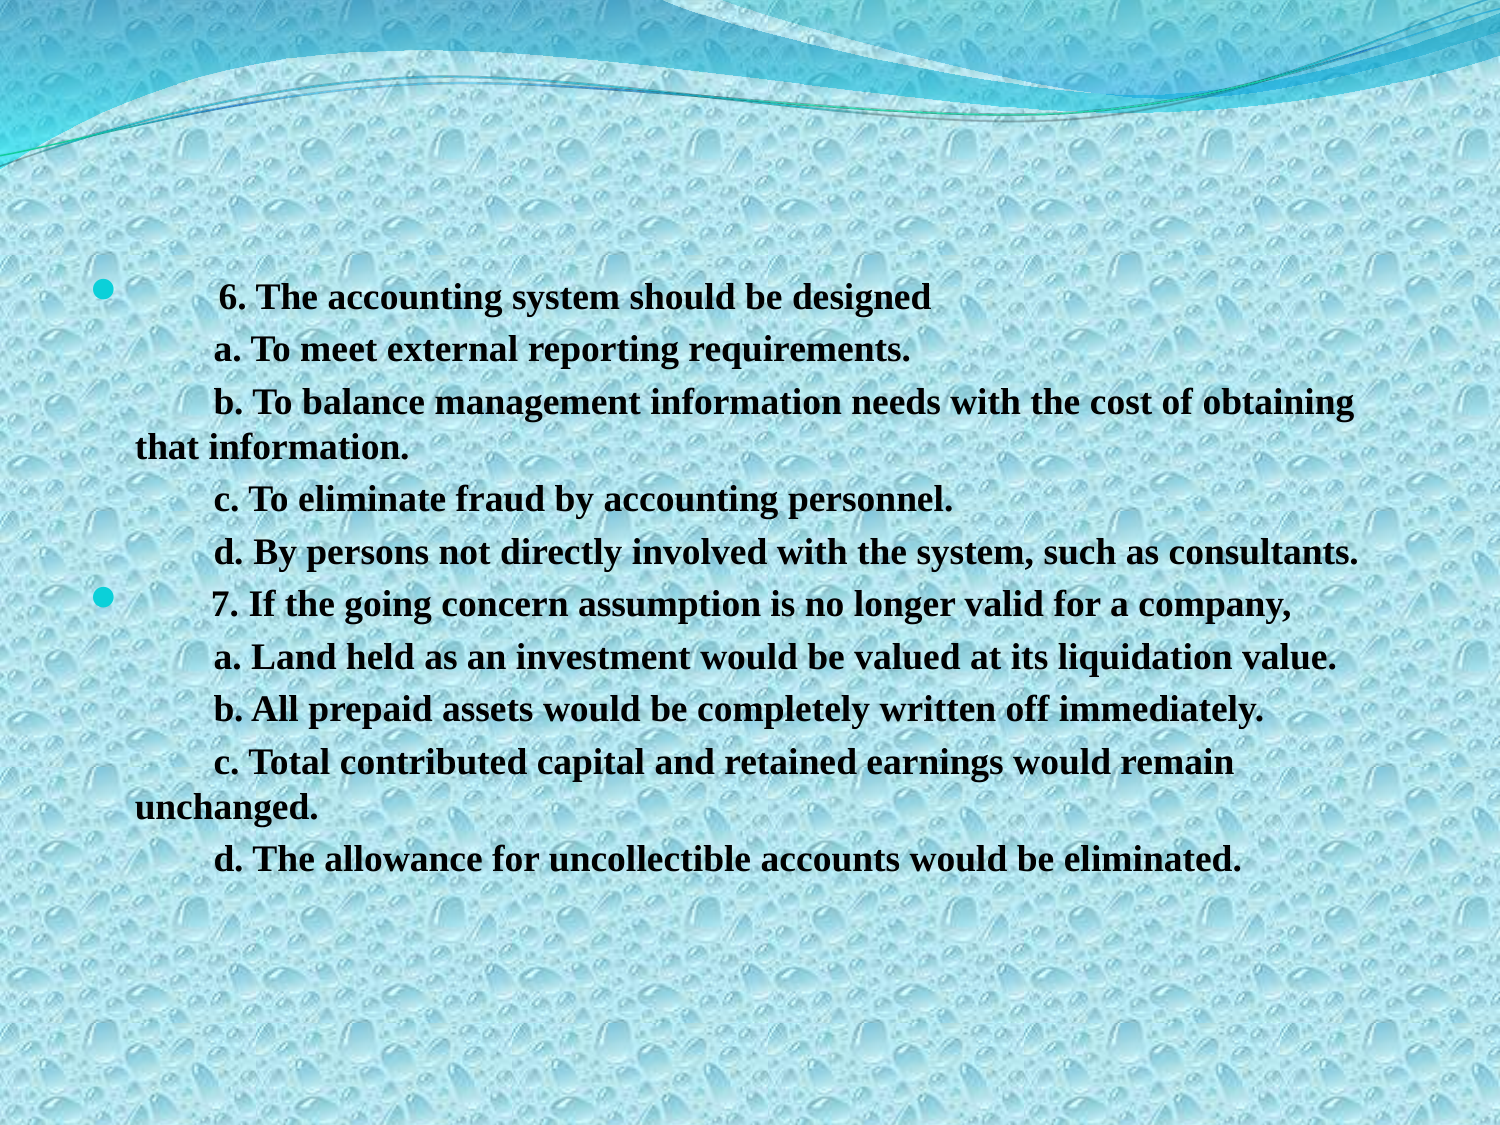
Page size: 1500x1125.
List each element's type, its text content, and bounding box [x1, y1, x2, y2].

picture [0, 0, 1500, 1125]
list 6. The accounting system should be designed a. To meet external reporting requirements. b. To balance management information needs with the cost of obtaining that information. c. To eliminate fraud by accounting personnel. d. By persons not directly involved with the system, such as consultants. 7. If the going concern assumption is no longer valid for a company, a. Land held as an investment would be valued at its liquidation value. b. All prepaid assets would be completely written off immediately. c. Total contributed capital and retained earnings would remain unchanged. d. The allowance for uncollectible accounts would be eliminated. [74, 264, 1426, 880]
